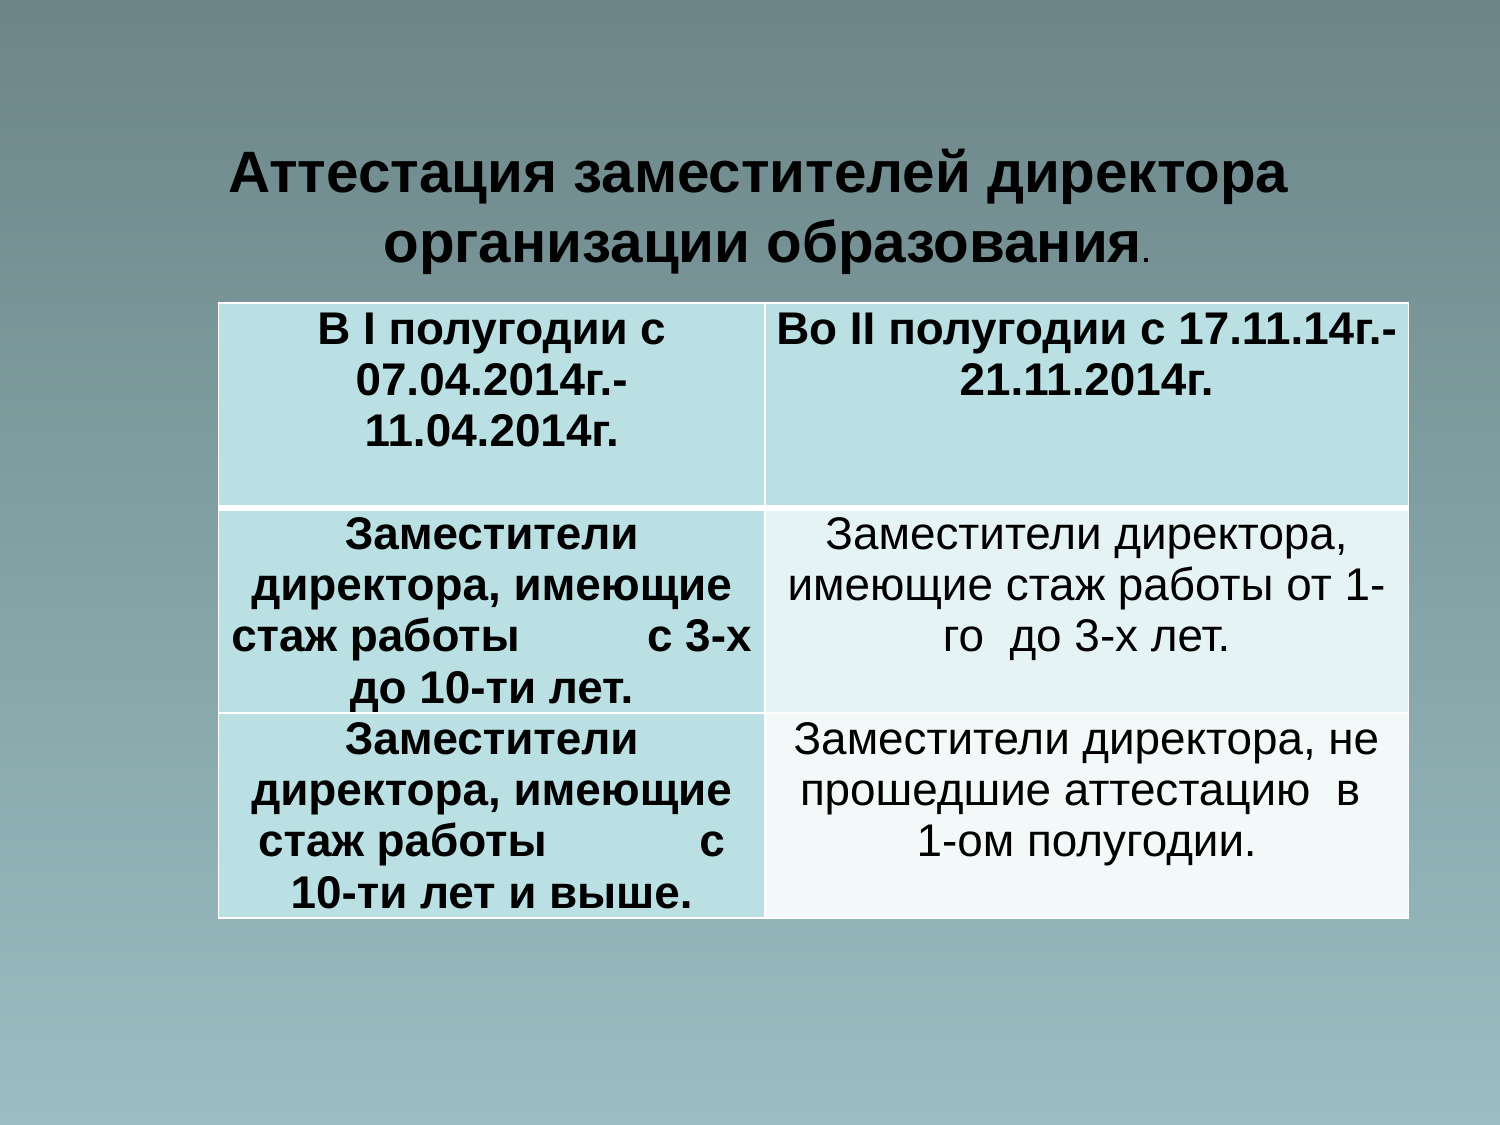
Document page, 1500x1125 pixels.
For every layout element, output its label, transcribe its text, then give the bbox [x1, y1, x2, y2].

table_cell Заместители директора, имеющие стаж работы с 10-ти лет и выше. [219, 714, 764, 917]
table_cell Заместители директора, имеющие стаж работы с 3-х до 10-ти лет. [219, 511, 764, 712]
table_header Во II полугодии с 17.11.14г.-21.11.2014г. [766, 304, 1408, 505]
text_box Аттестация заместителей директора организации образования. [213, 126, 1321, 327]
table_cell Заместители директора, имеющие стаж работы от 1-го до 3-х лет. [766, 511, 1408, 712]
table_cell Заместители директора, не прошедшие аттестацию в 1-ом полугодии. [766, 714, 1408, 917]
table_header В I полугодии с 07.04.2014г.-11.04.2014г. [219, 327, 764, 505]
